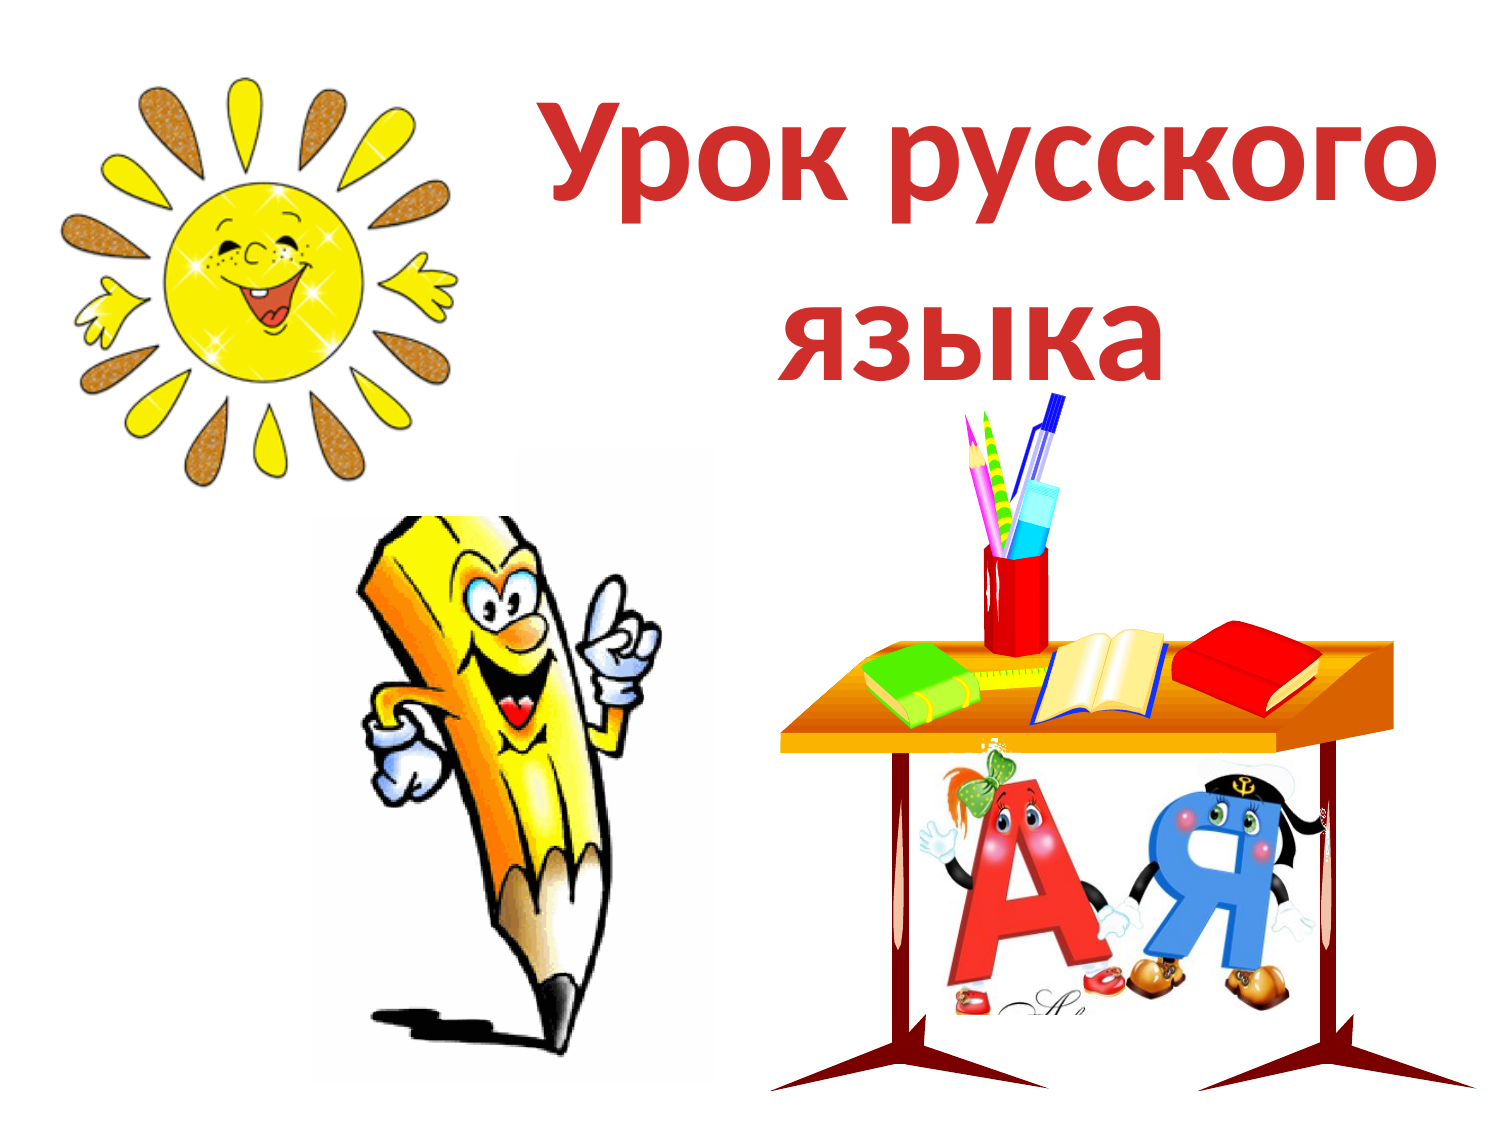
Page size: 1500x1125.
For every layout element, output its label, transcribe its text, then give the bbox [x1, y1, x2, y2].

picture [0, 0, 715, 1082]
picture [767, 386, 1481, 1091]
text_box Урок русского языка [518, 42, 1478, 418]
